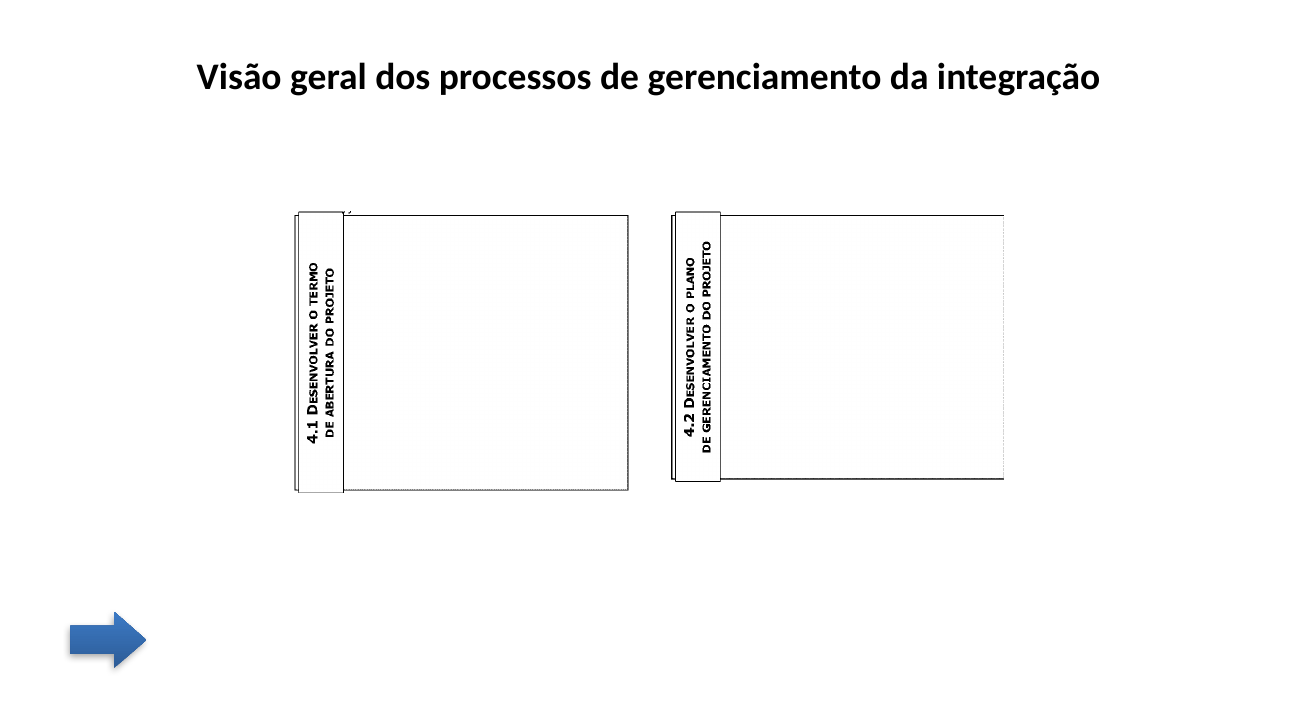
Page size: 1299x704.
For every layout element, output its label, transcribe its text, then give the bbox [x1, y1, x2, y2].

text_box [70, 611, 147, 669]
text_box Visão geral dos processos de gerenciamento da integração [0, 44, 1299, 106]
picture [294, 211, 1004, 493]
